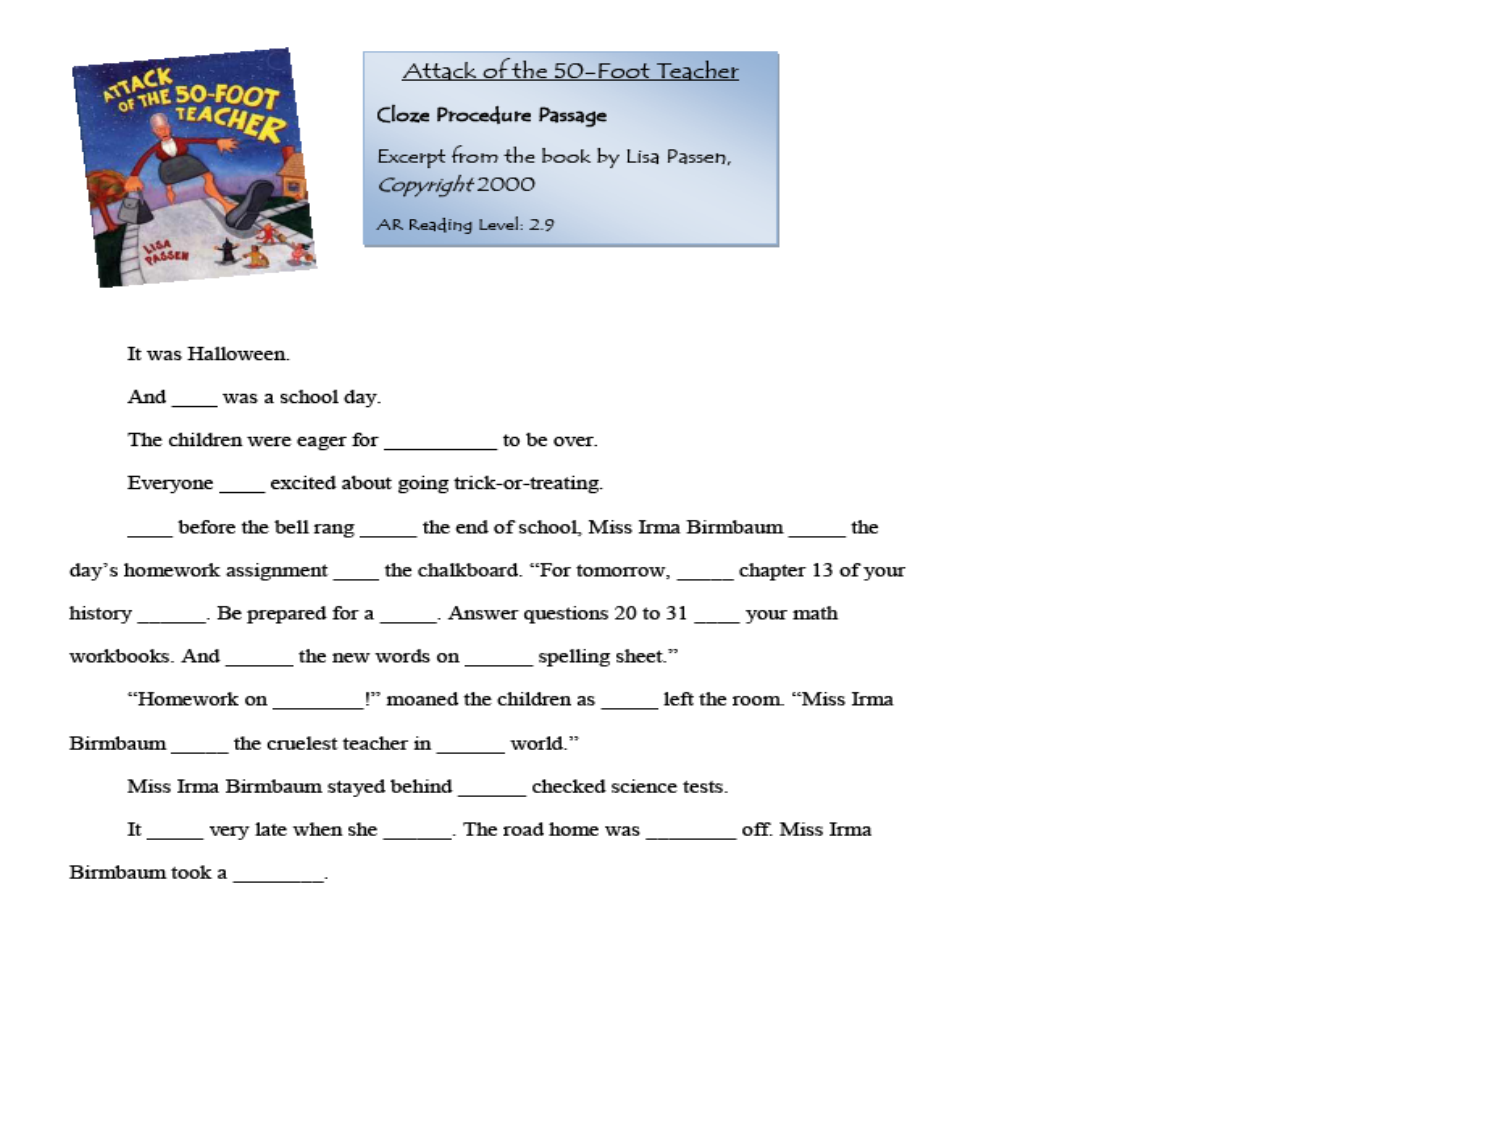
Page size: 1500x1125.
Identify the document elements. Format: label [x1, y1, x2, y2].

text_box [0, 0, 988, 1063]
